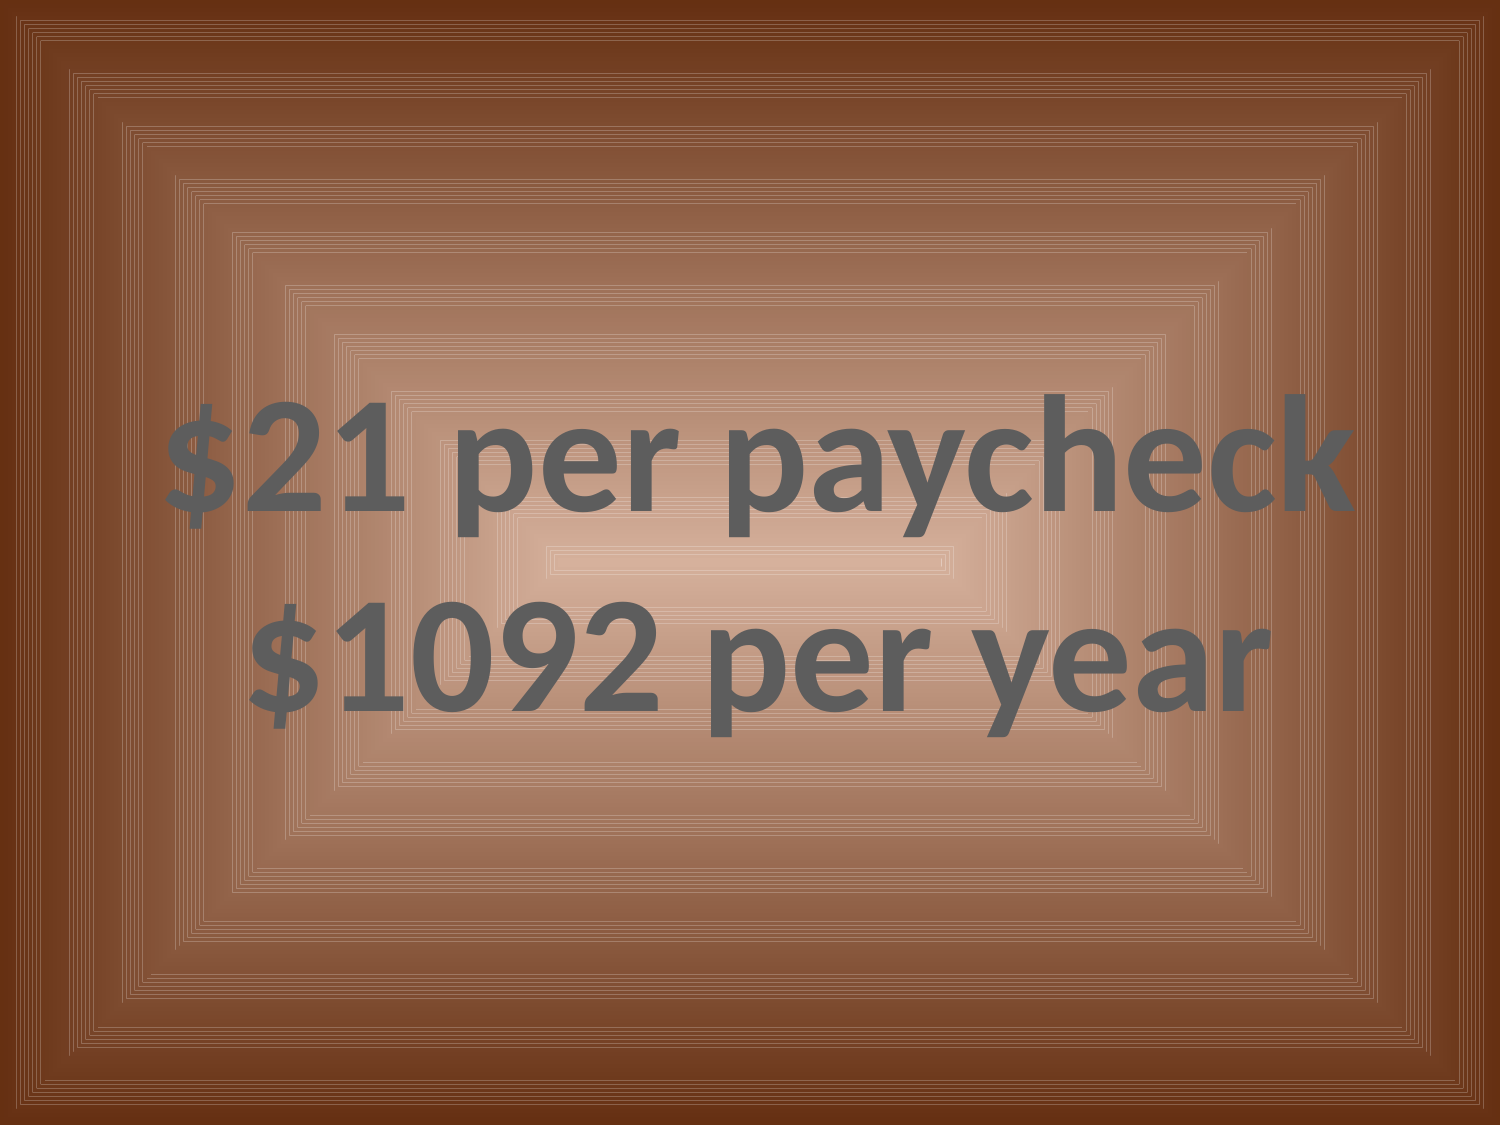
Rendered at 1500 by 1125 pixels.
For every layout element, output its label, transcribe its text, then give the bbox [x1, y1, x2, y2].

text_box $21 per paycheck $1092 per year [142, 337, 1374, 753]
